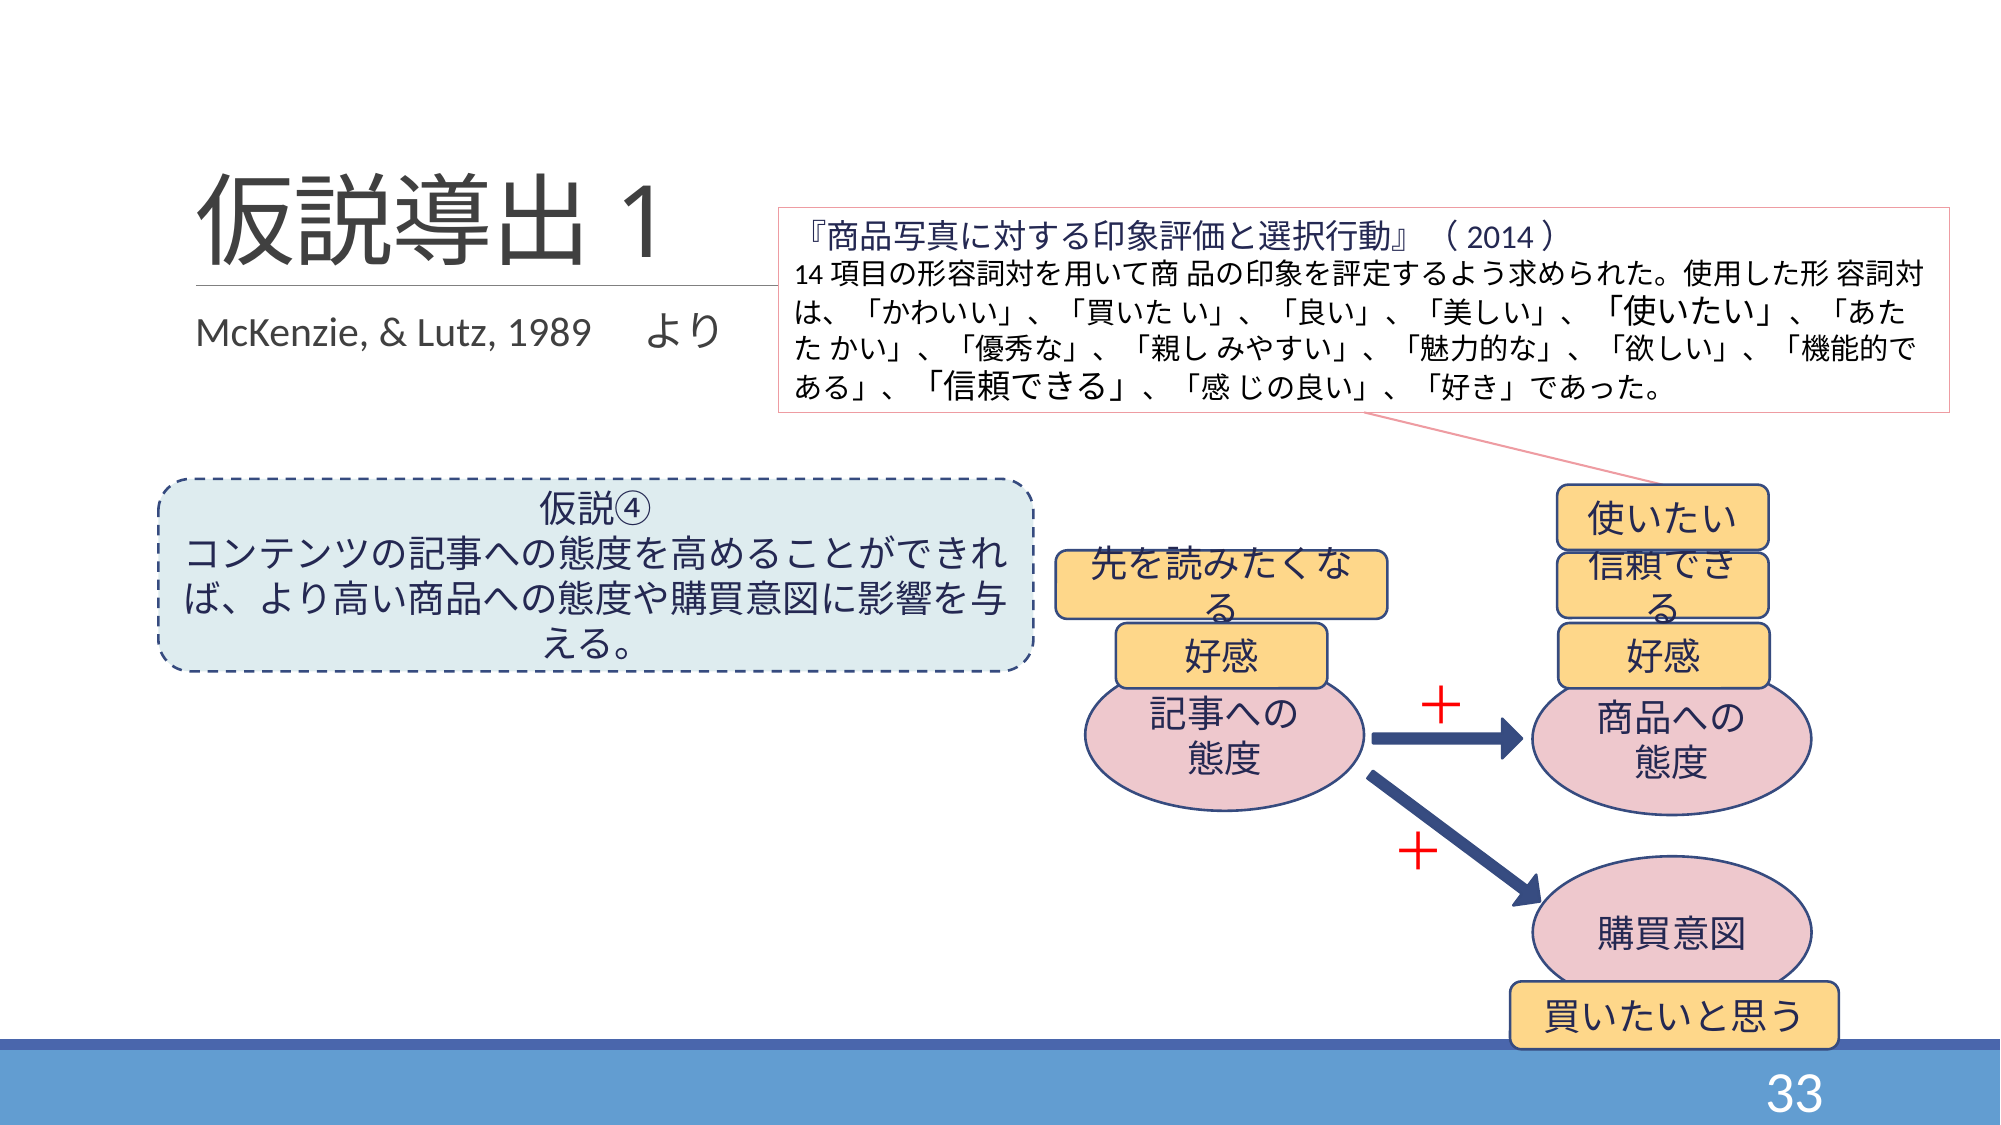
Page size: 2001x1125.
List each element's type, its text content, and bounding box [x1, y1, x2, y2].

text_box 信頼できる [1555, 551, 1770, 620]
slide_number 33 [1624, 1059, 1840, 1120]
title 仮説導出1 [180, 47, 1830, 285]
list McKenzie, & Lutz, 1989 より [180, 302, 1830, 963]
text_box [1363, 419, 1664, 486]
text_box 仮説④ コンテンツの記事への態度を高めることができれば、より高い商品への態度や購買意図に影響を与える。 [157, 477, 1035, 673]
text_box 使いたい [1555, 483, 1770, 552]
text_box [1084, 658, 1813, 1009]
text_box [1055, 549, 1388, 689]
text_box 買いたいと思う [1508, 980, 1841, 1051]
text_box 『商品写真に対する印象評価と選択行動』（2014） 14項目の形容詞対を用いて商 品の印象を評定するよう求められた。使用した形 容詞対は、「かわいい」、「買いた い」、「良い」、「美しい」、「使いたい」、「あたた かい」、「優秀な」、「親し みやすい」、「魅力的な」、「欲しい」、「機能的である」、「信頼できる」、「感 じの良い」、「好き」であった。 [778, 207, 1950, 413]
text_box 好感 [1556, 621, 1772, 655]
